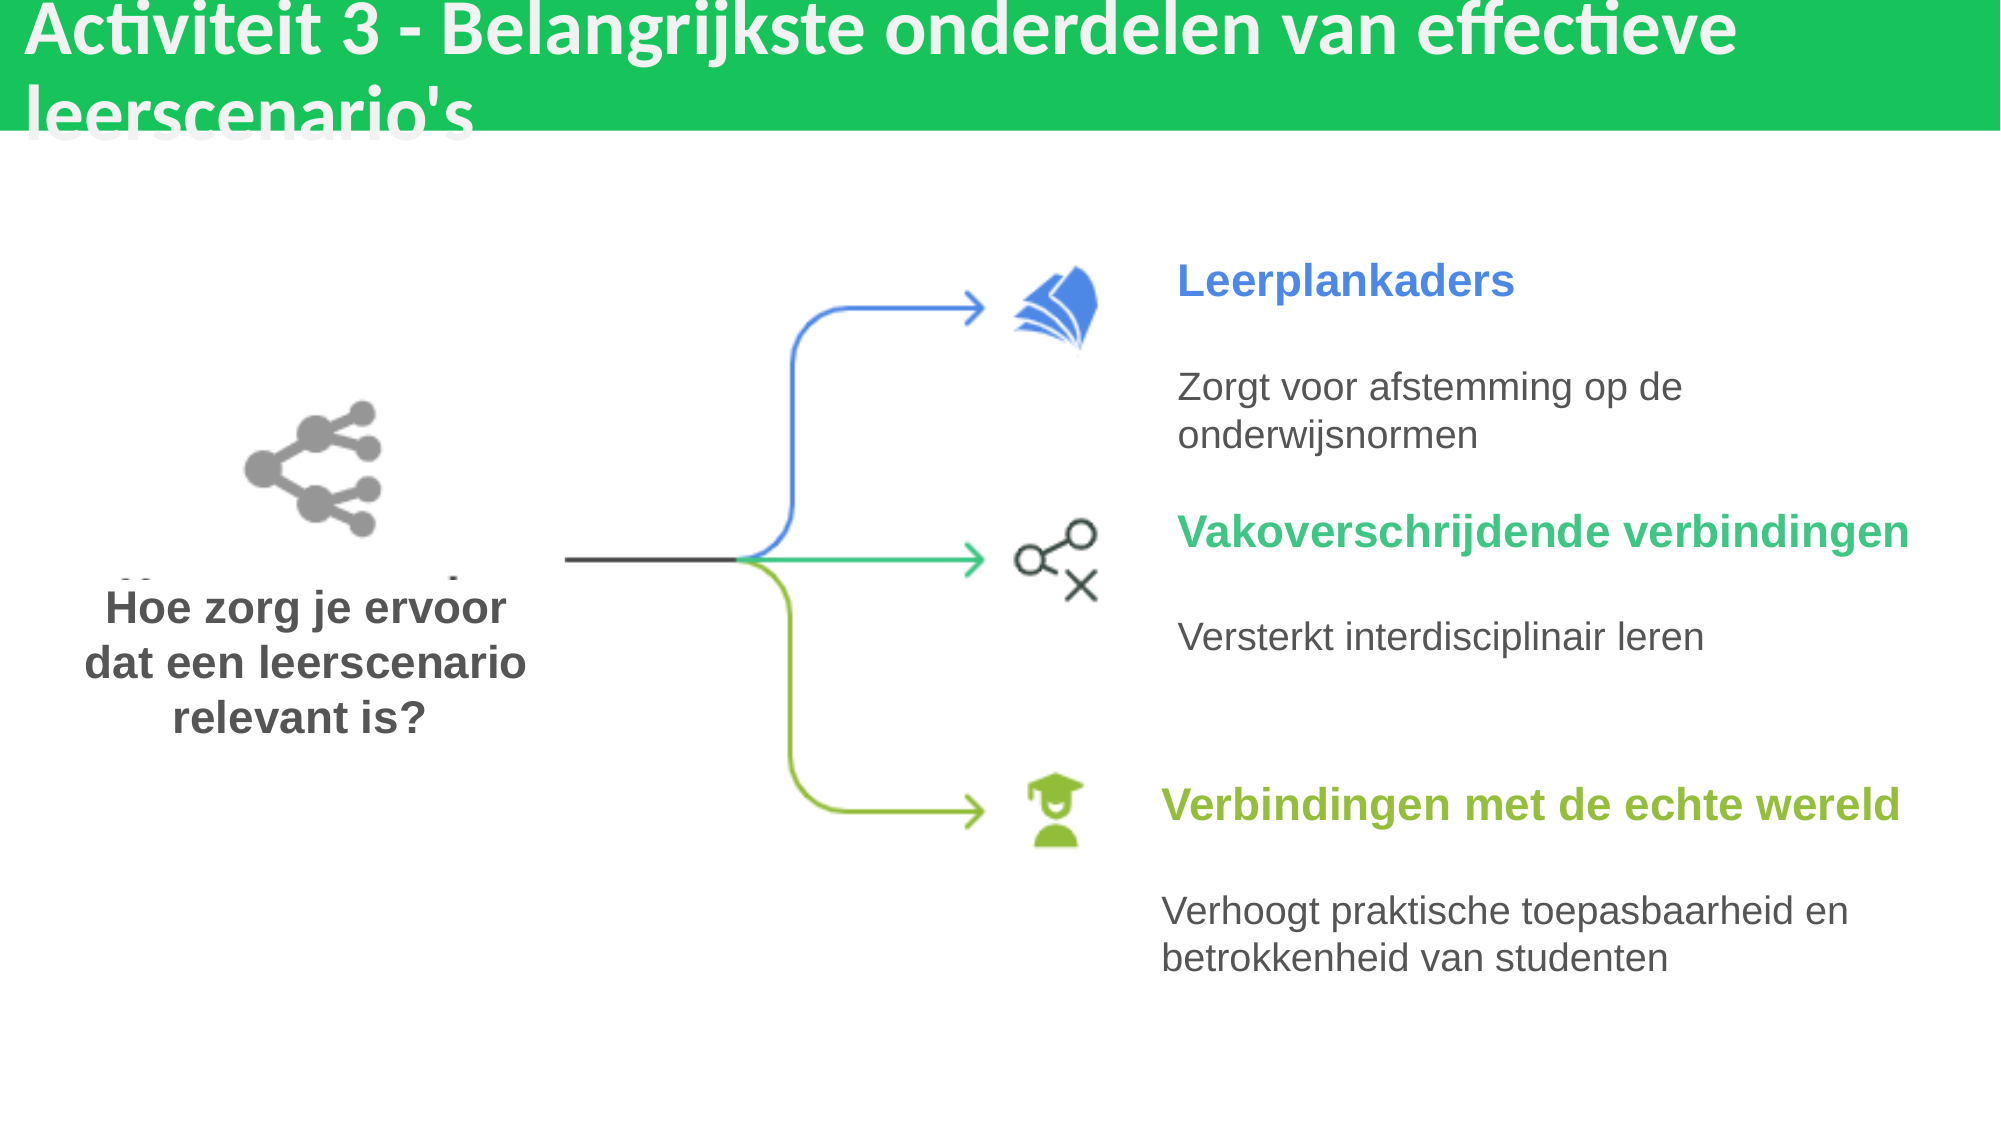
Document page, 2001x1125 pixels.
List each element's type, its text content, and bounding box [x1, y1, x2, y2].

text_box Verbindingen met de echte wereld Verhoogt praktische toepasbaarheid en betrokkenheid van studenten [1146, 759, 1935, 930]
picture [48, 155, 1128, 1093]
text_box Vakoverschrijdende verbindingen Versterkt interdisciplinair leren [1162, 486, 1951, 656]
title Activiteit 3 - Belangrijkste onderdelen van effectieve leerscenario's [16, 13, 1976, 131]
text_box Leerplankaders Zorgt voor afstemming op de onderwijsnormen [1162, 236, 1951, 406]
text_box Hoe zorg je ervoor dat een leerscenario relevant is? [64, 588, 544, 739]
